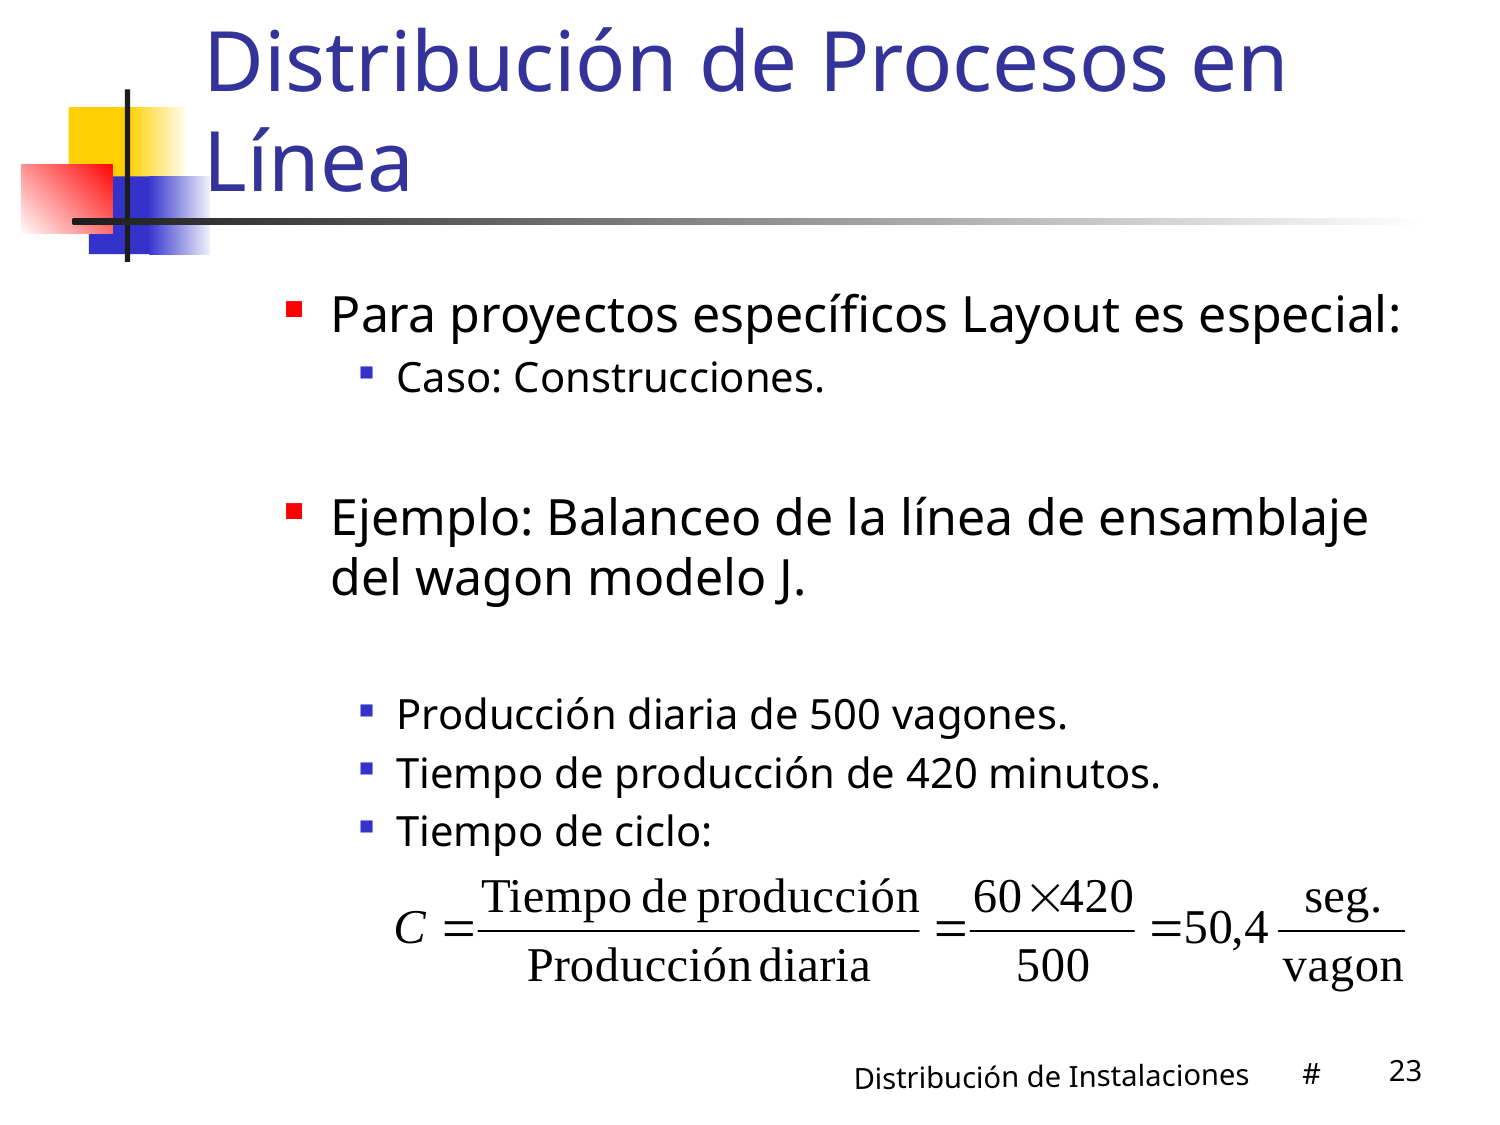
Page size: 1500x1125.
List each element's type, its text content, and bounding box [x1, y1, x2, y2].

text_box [387, 866, 1413, 1001]
footer Distribución de Instalaciones # [761, 1028, 1414, 1110]
title Distribución de Procesos en Línea [188, 27, 1468, 216]
slide_number 23 [1124, 1024, 1438, 1101]
list Para proyectos específicos Layout es especial: Caso: Construcciones. Ejemplo: Balanceo de la línea de ensamblaje del wagon modelo J. Producción diaria de 500 vagones. Tiempo de producción de 420 minutos. Tiempo de ciclo: [193, 274, 1470, 1007]
